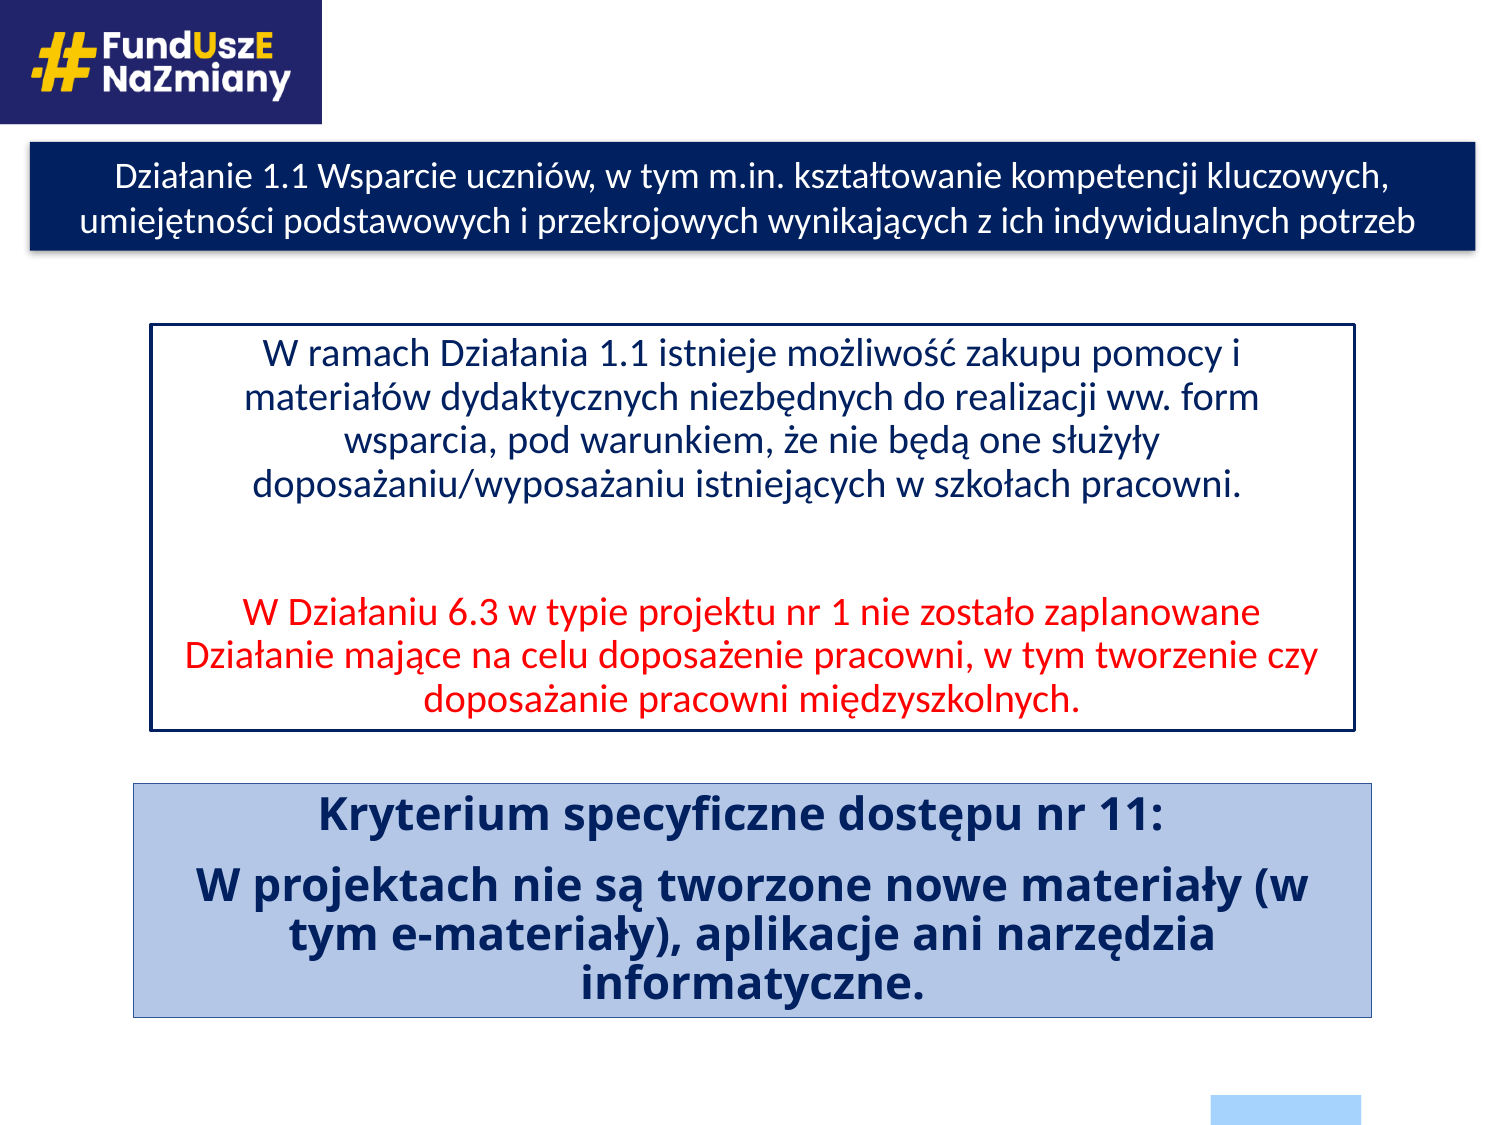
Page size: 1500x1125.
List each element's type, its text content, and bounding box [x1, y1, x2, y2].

picture [0, 0, 1500, 1125]
text_box Kryterium specyficzne dostępu nr 11: W projektach nie są tworzone nowe materiały (w tym e-materiały), aplikacje ani narzędzia informatyczne. [133, 783, 1372, 1018]
text_box Działanie 1.1 Wsparcie uczniów, w tym m.in. kształtowanie kompetencji kluczowych, umiejętności podstawowych i przekrojowych wynikających z ich indywidualnych potrzeb [29, 141, 1476, 251]
list W ramach Działania 1.1 istnieje możliwość zakupu pomocy i materiałów dydaktycznych niezbędnych do realizacji ww. form wsparcia, pod warunkiem, że nie będą one służyły doposażaniu/wyposażaniu istniejących w szkołach pracowni. W Działaniu 6.3 w typie projektu nr 1 nie zostało zaplanowane Działanie mające na celu doposażenie pracowni, w tym tworzenie czy doposażanie pracowni międzyszkolnych. [151, 324, 1355, 731]
